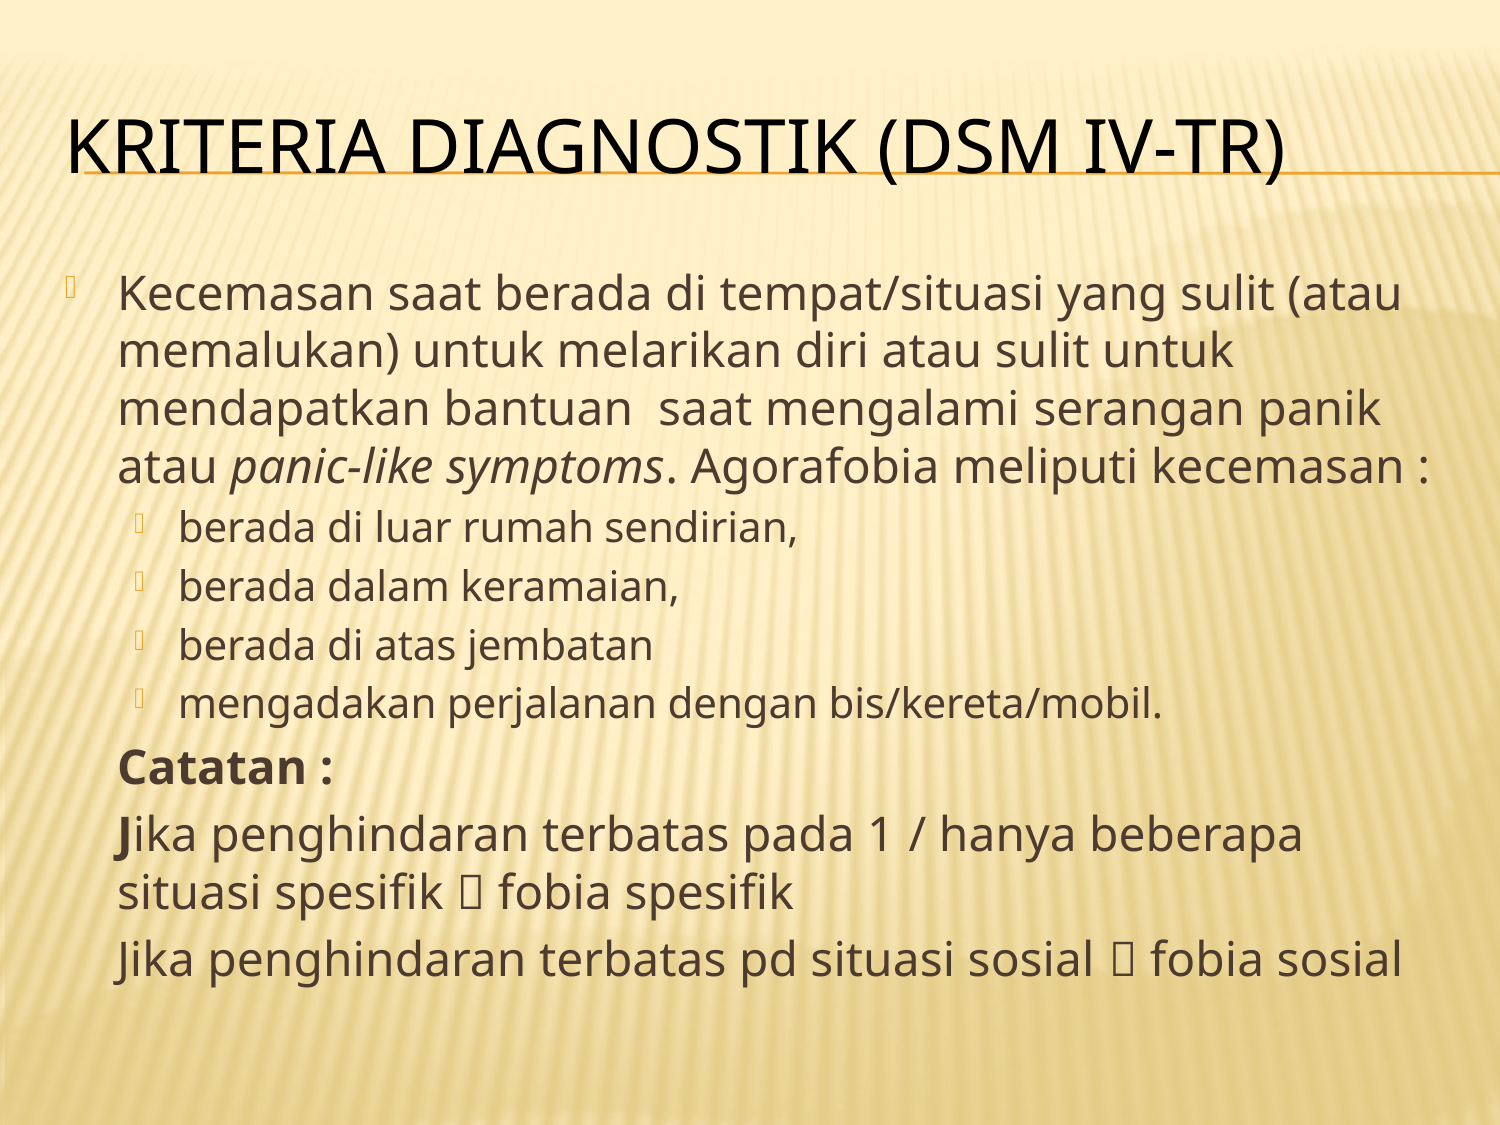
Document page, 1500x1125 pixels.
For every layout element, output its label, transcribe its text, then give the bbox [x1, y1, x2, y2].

title Kriteria Diagnostik (DSM IV-TR) [50, 75, 1475, 213]
list Kecemasan saat berada di tempat/situasi yang sulit (atau memalukan) untuk melarikan diri atau sulit untuk mendapatkan bantuan saat mengalami serangan panik atau panic-like symptoms. Agorafobia meliputi kecemasan : berada di luar rumah sendirian, berada dalam keramaian, berada di atas jembatan mengadakan perjalanan dengan bis/kereta/mobil. Catatan : Jika penghindaran terbatas pada 1 / hanya beberapa situasi spesifik  fobia spesifik Jika penghindaran terbatas pd situasi sosial  fobia sosial [50, 254, 1475, 998]
